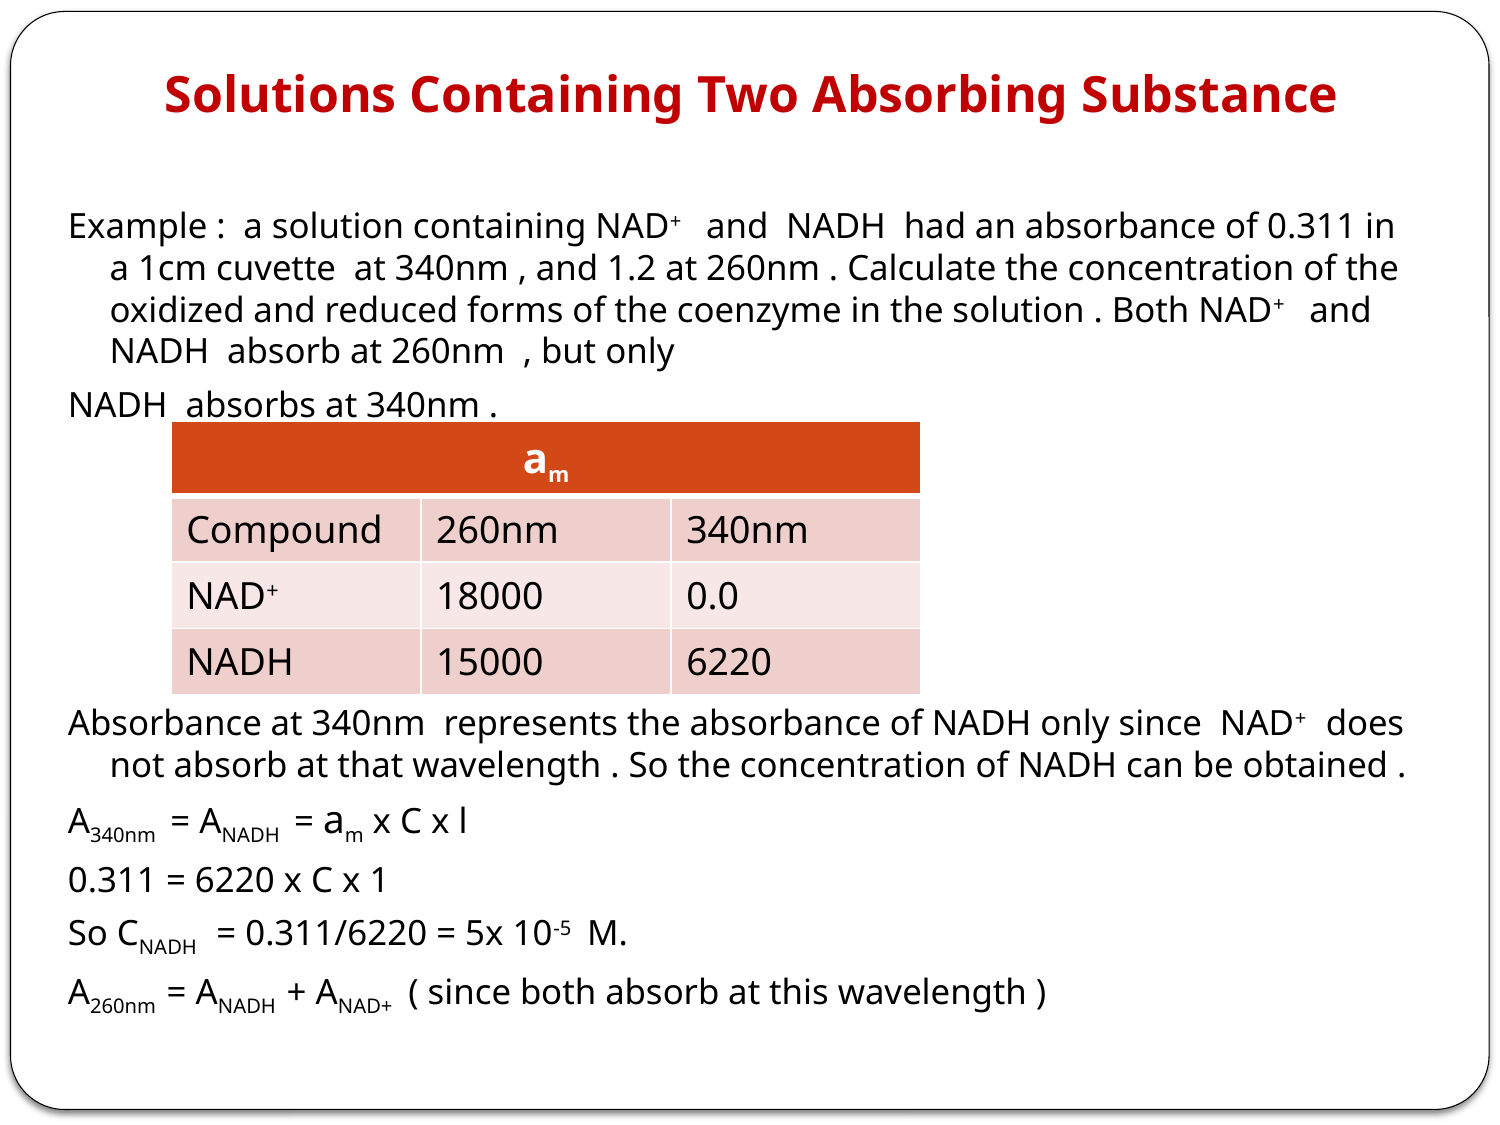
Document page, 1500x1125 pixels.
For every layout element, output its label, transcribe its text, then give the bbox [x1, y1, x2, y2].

table_cell Compound [172, 499, 420, 561]
table_cell NADH [172, 629, 420, 694]
table_cell 18000 [422, 563, 670, 628]
table_cell 15000 [422, 629, 670, 694]
table_header am [172, 422, 920, 493]
title Solutions Containing Two Absorbing Substance [150, 45, 1425, 138]
table_cell 0.0 [672, 563, 920, 628]
table_cell 340nm [672, 499, 920, 561]
table_cell 6220 [672, 629, 920, 694]
table_cell NAD+ [172, 563, 420, 628]
list Example : a solution containing NAD+ and NADH had an absorbance of 0.311 in a 1cm cuvette at 340nm , and 1.2 at 260nm . Calculate the concentration of the oxidized and reduced forms of the coenzyme in the solution . Both NAD+ and NADH absorb at 260nm , but only NADH absorbs at 340nm . Absorbance at 340nm represents the absorbance of NADH only since NAD+ does not absorb at that wavelength . So the concentration of NADH can be obtained . A340nm = ANADH = am x C x l 0.311 = 6220 x C x 1 So CNADH = 0.311/6220 = 5x 10-5 M. A260nm = ANADH + ANAD+ ( since both absorb at this wavelength ) [53, 196, 1425, 1035]
table_cell 260nm [422, 499, 670, 561]
